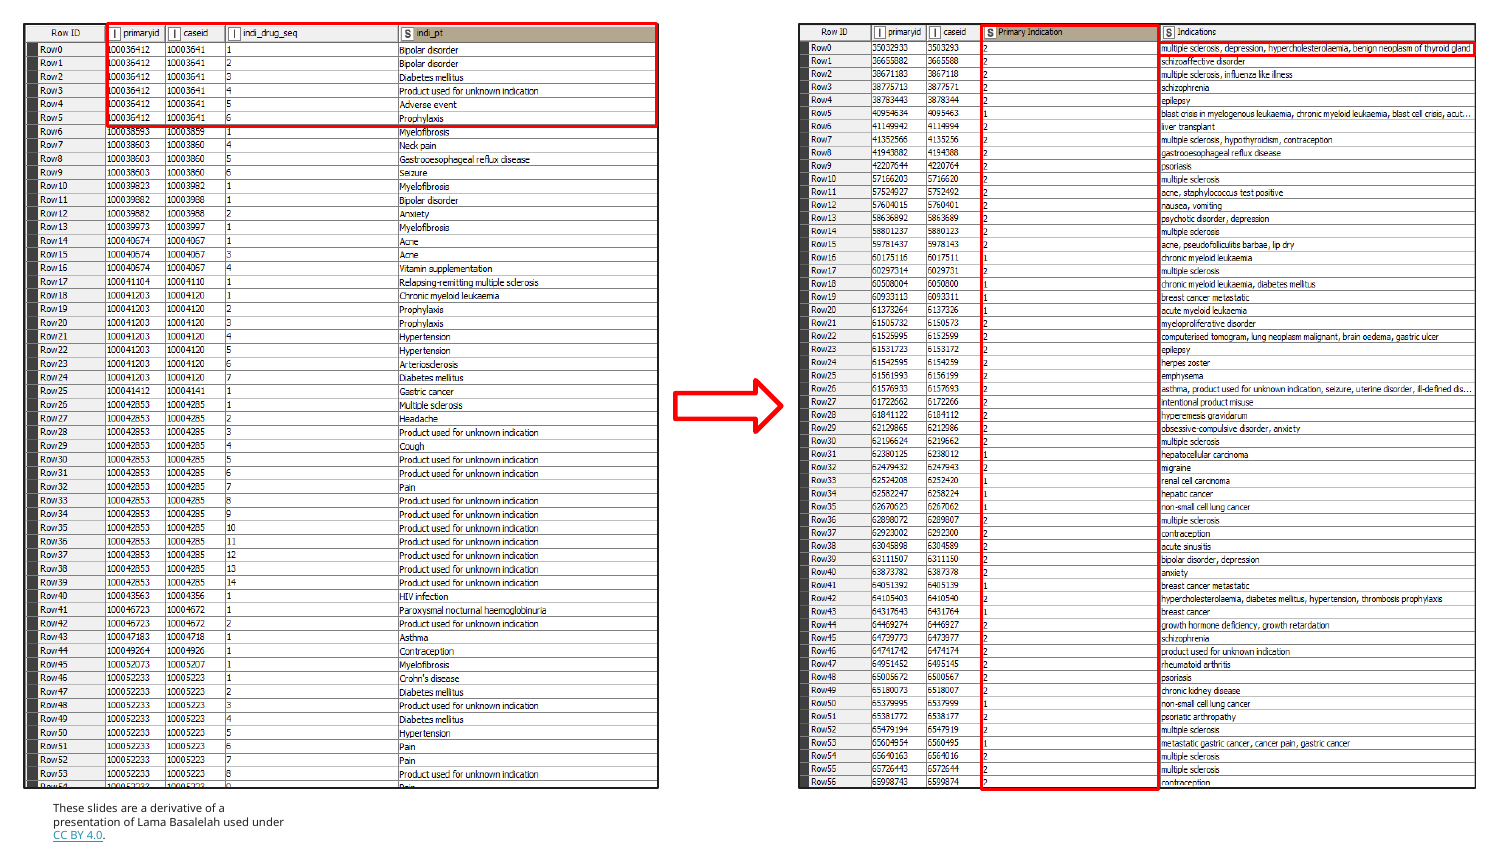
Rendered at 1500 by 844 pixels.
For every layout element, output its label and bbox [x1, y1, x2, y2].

text_box [675, 380, 782, 432]
picture [24, 24, 658, 788]
picture [799, 24, 1475, 788]
